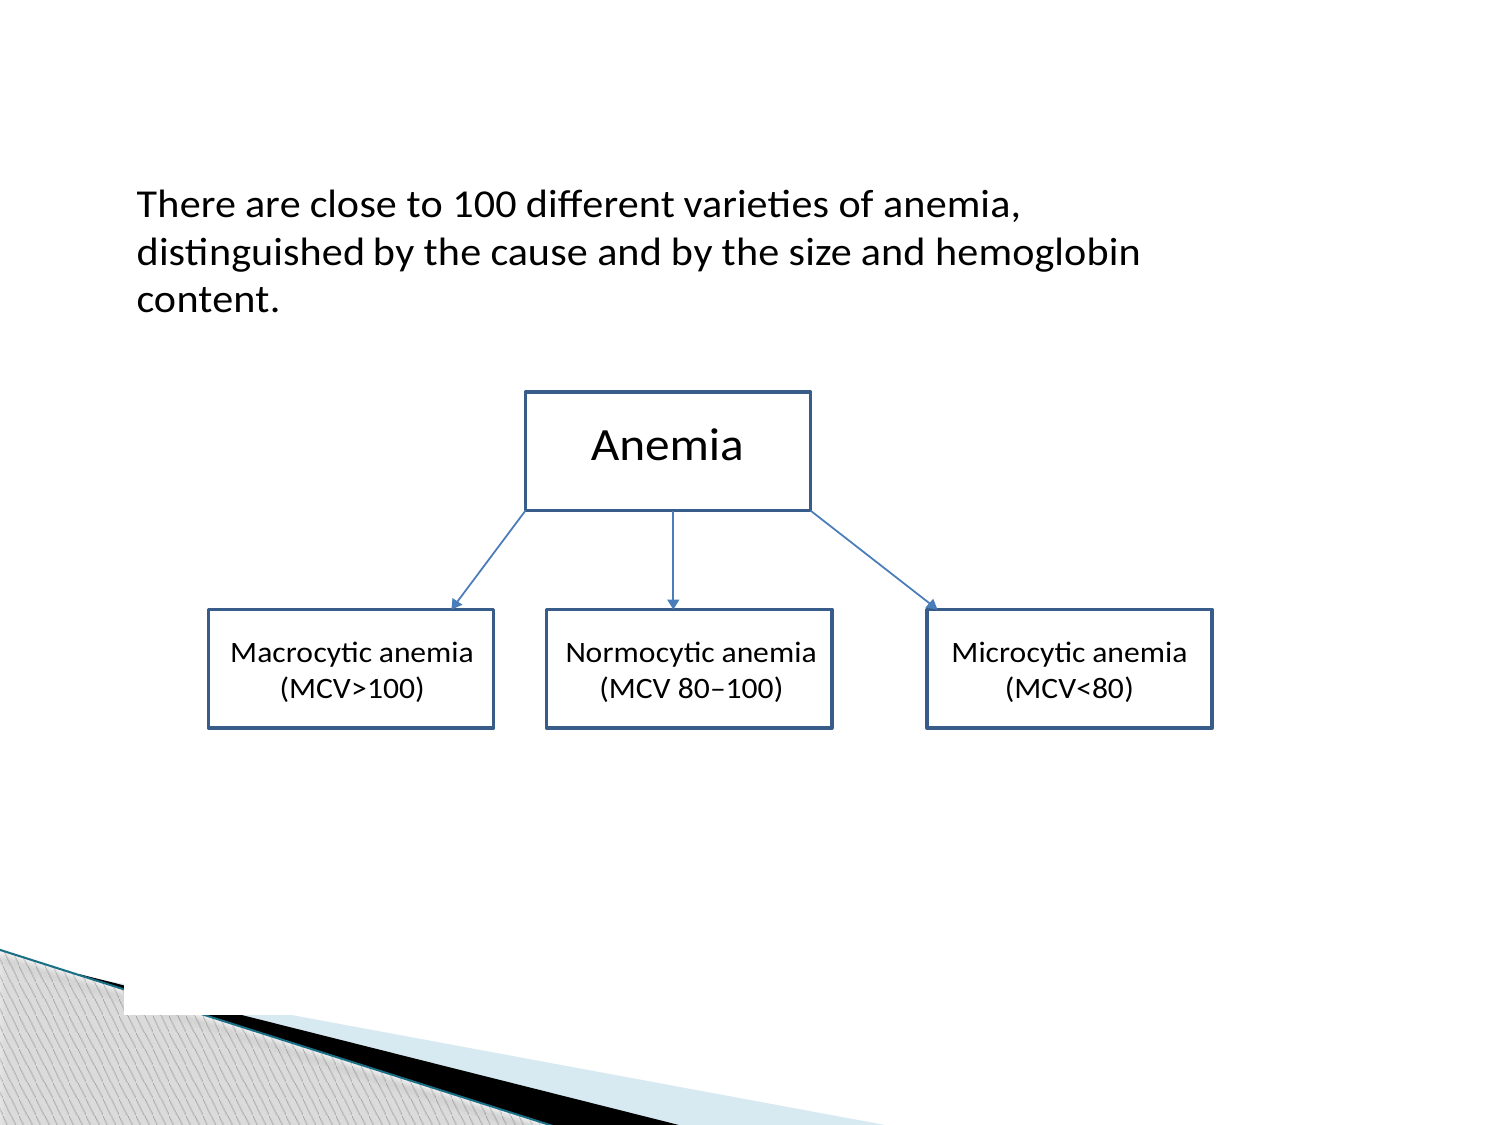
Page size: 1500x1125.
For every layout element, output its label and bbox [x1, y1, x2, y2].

text_box [123, 125, 1392, 1015]
